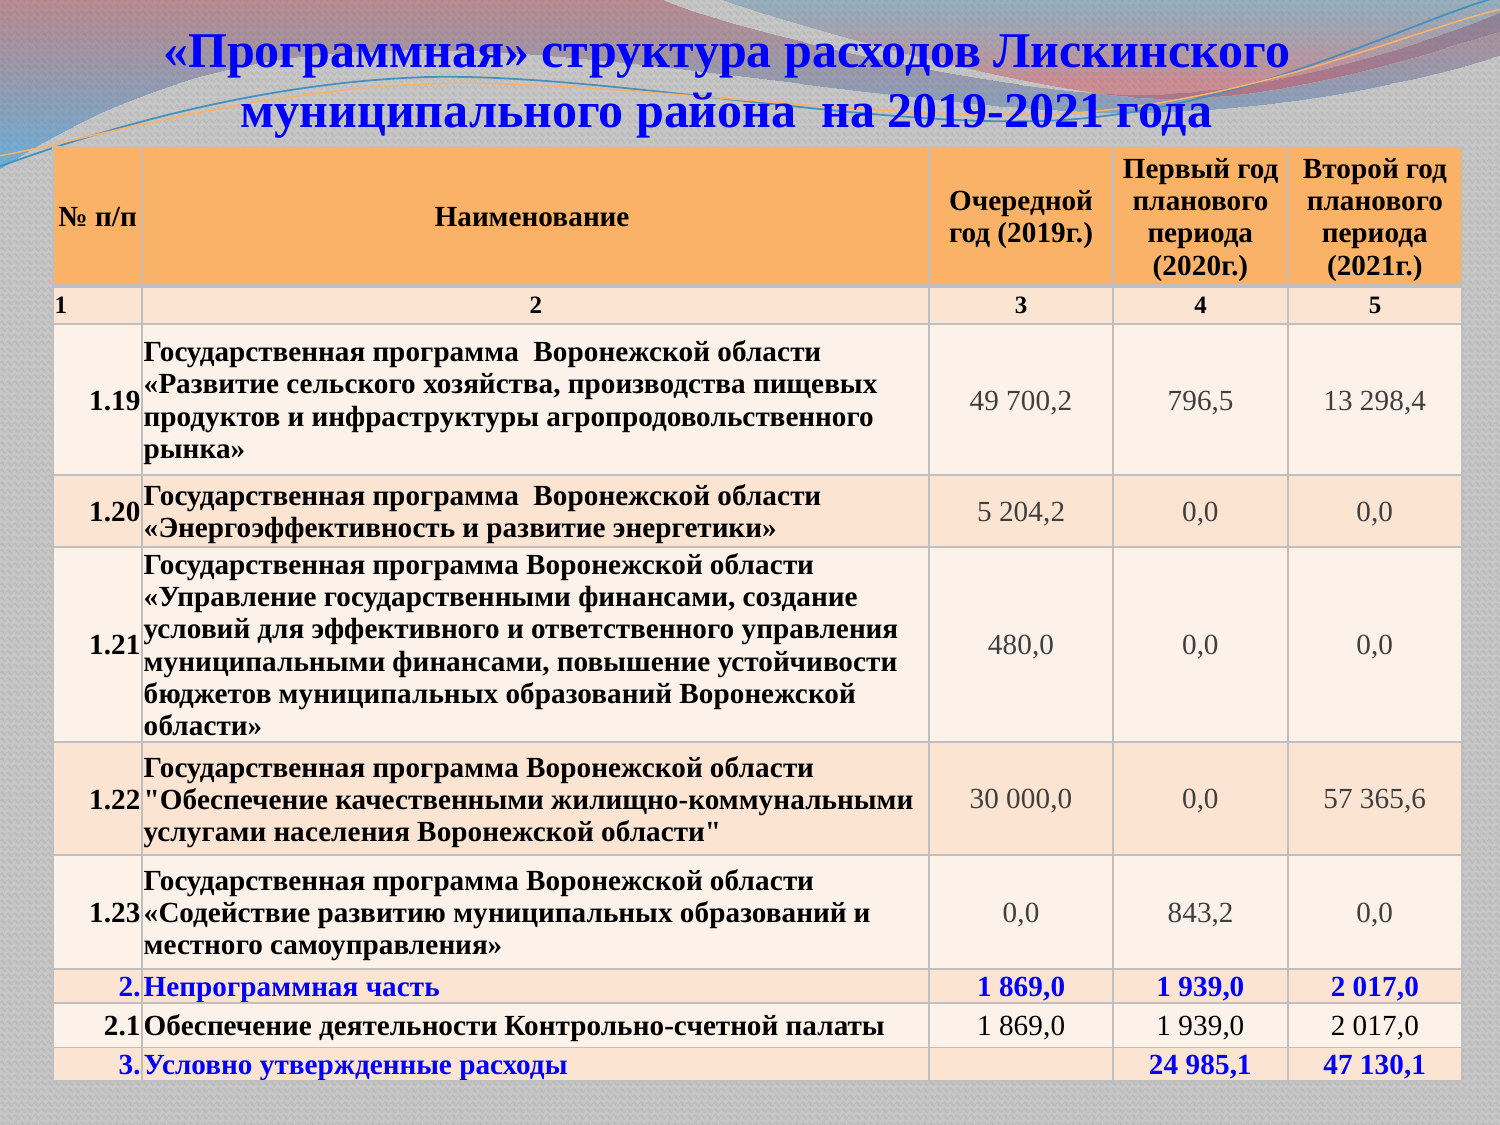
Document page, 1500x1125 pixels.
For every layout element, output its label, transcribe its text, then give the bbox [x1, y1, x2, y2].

table_cell Государственная программа Воронежской области "Обеспечение качественными жилищно-коммунальными услугами населения Воронежской области" [143, 743, 928, 854]
title «Программная» структура расходов Лискинского муниципального района на 2019-2021 года [35, 19, 1418, 138]
table_cell 5 [1289, 288, 1461, 323]
table_cell 0,0 [1289, 476, 1461, 546]
table_cell 5 204,2 [930, 476, 1112, 546]
table_cell 843,2 [1114, 856, 1287, 968]
table_cell Непрограммная часть [143, 970, 928, 1002]
table_header Второй год планового периода (2021г.) [1289, 148, 1461, 283]
table_header № п/п [54, 148, 141, 283]
table_cell 4 [1114, 288, 1287, 323]
table_cell Государственная программа Воронежской области «Развитие сельского хозяйства, производства пищевых продуктов и инфраструктуры агропродовольственного рынка» [143, 325, 928, 474]
table_cell 1.19 [54, 325, 141, 474]
table_cell 13 298,4 [1289, 325, 1461, 474]
table_header Наименование [143, 148, 928, 283]
table_header Первый год планового периода (2020г.) [1114, 148, 1287, 283]
table_cell Обеспечение деятельности Контрольно-счетной палаты [143, 1004, 928, 1047]
table_cell 2 [143, 288, 928, 323]
table_cell Государственная программа Воронежской области «Управление государственными финансами, создание условий для эффективного и ответственного управления муниципальными финансами, повышение устойчивости бюджетов муниципальных образований Воронежской области» [143, 548, 928, 741]
table_cell 47 130,1 [1289, 1048, 1461, 1080]
table_cell 1 939,0 [1114, 970, 1287, 1002]
table_cell 796,5 [1114, 325, 1287, 474]
table_cell 1 [54, 288, 141, 323]
table_cell 57 365,6 [1289, 743, 1461, 854]
table_cell Государственная программа Воронежской области «Энергоэффективность и развитие энергетики» [143, 476, 928, 546]
table_cell 30 000,0 [930, 743, 1112, 854]
table_cell 0,0 [1289, 548, 1461, 741]
table_cell [930, 1048, 1112, 1080]
table_cell 2. [54, 970, 141, 1002]
table_cell Государственная программа Воронежской области «Содействие развитию муниципальных образований и местного самоуправления» [143, 856, 928, 968]
table_cell 3 [930, 288, 1112, 323]
table_cell 2.1 [54, 1004, 141, 1047]
table_cell 2 017,0 [1289, 1004, 1461, 1047]
table_cell 0,0 [930, 856, 1112, 968]
table_cell 3. [54, 1048, 141, 1080]
table_header Очередной год (2019г.) [930, 148, 1112, 283]
table_cell 0,0 [1114, 476, 1287, 546]
table_cell 24 985,1 [1114, 1048, 1287, 1080]
table_cell Условно утвержденные расходы [143, 1048, 928, 1080]
table_cell 0,0 [1114, 548, 1287, 741]
table_cell 1.20 [54, 476, 141, 546]
table_cell 1 869,0 [930, 970, 1112, 1002]
table_cell 49 700,2 [930, 325, 1112, 474]
table_cell 2 017,0 [1289, 970, 1461, 1002]
table_cell 1 939,0 [1114, 1004, 1287, 1047]
table_cell 1 869,0 [930, 1004, 1112, 1047]
table_cell 480,0 [930, 548, 1112, 741]
table_cell 1.23 [54, 856, 141, 968]
table_cell 0,0 [1114, 743, 1287, 854]
table_cell 0,0 [1289, 856, 1461, 968]
table_cell 1.21 [54, 548, 141, 741]
table_cell 1.22 [54, 743, 141, 854]
